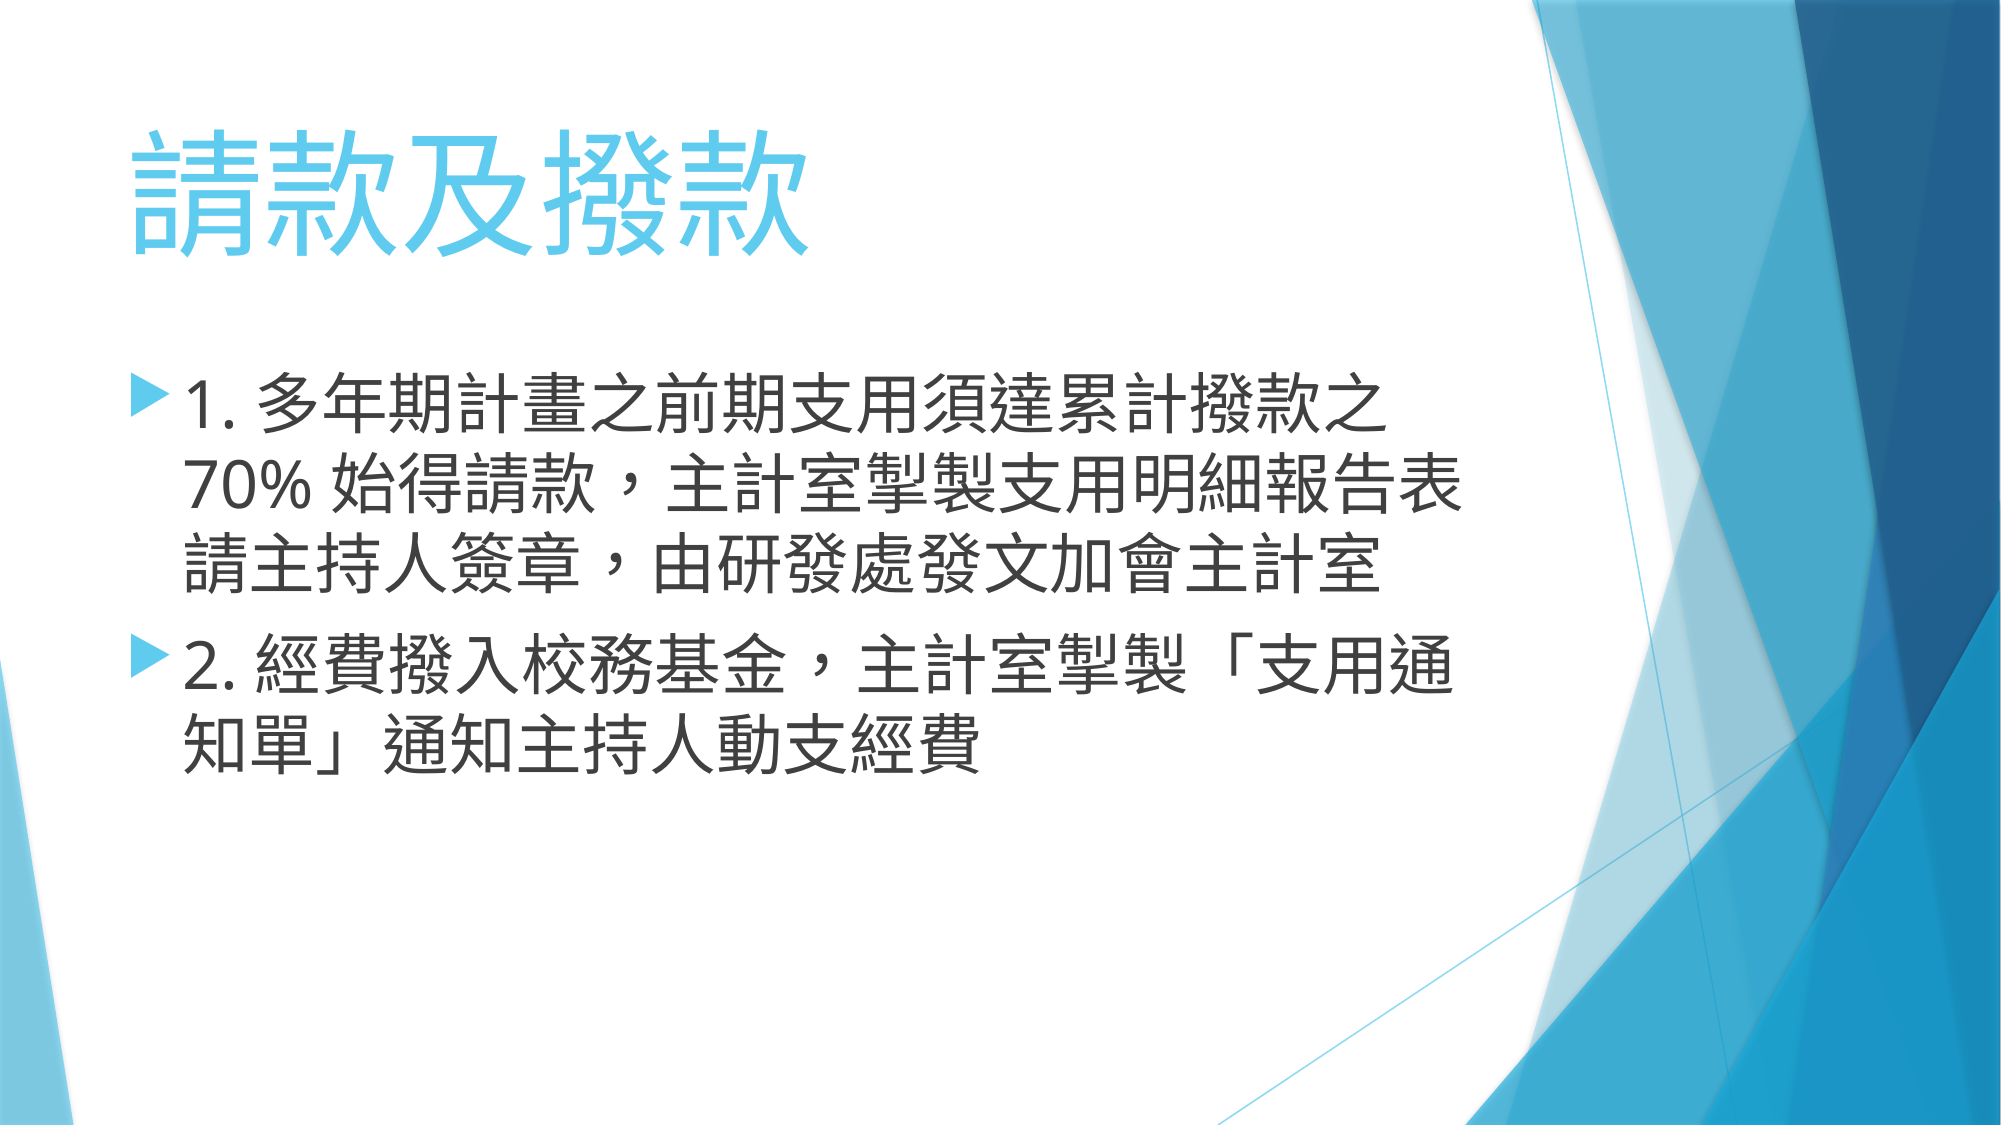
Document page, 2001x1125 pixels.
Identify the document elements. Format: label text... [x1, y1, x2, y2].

title 請款及撥款 [111, 99, 1522, 317]
list 1.多年期計畫之前期支用須達累計撥款之70%始得請款，主計室掣製支用明細報告表請主持人簽章，由研發處發文加會主計室 2.經費撥入校務基金，主計室掣製「支用通知單」通知主持人動支經費 [111, 354, 1522, 992]
